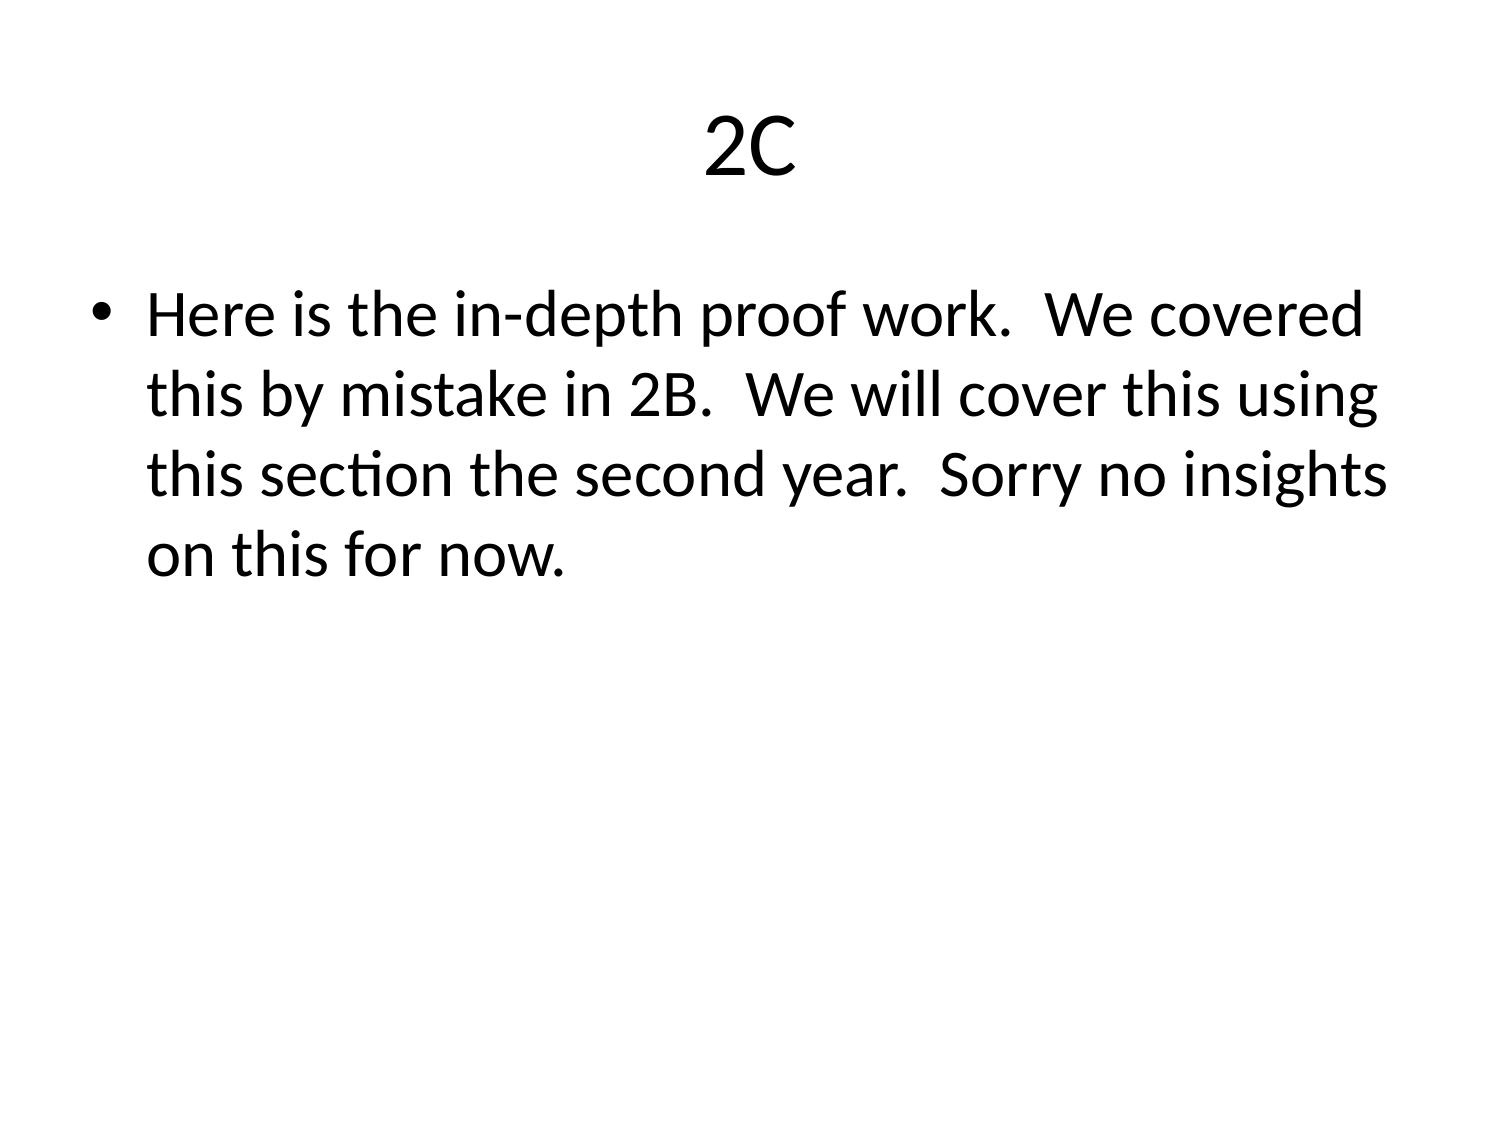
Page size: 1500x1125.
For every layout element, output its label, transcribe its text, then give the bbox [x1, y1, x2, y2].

list Here is the in-depth proof work. We covered this by mistake in 2B. We will cover this using this section the second year. Sorry no insights on this for now. [75, 262, 1425, 1005]
title 2C [75, 45, 1425, 233]
